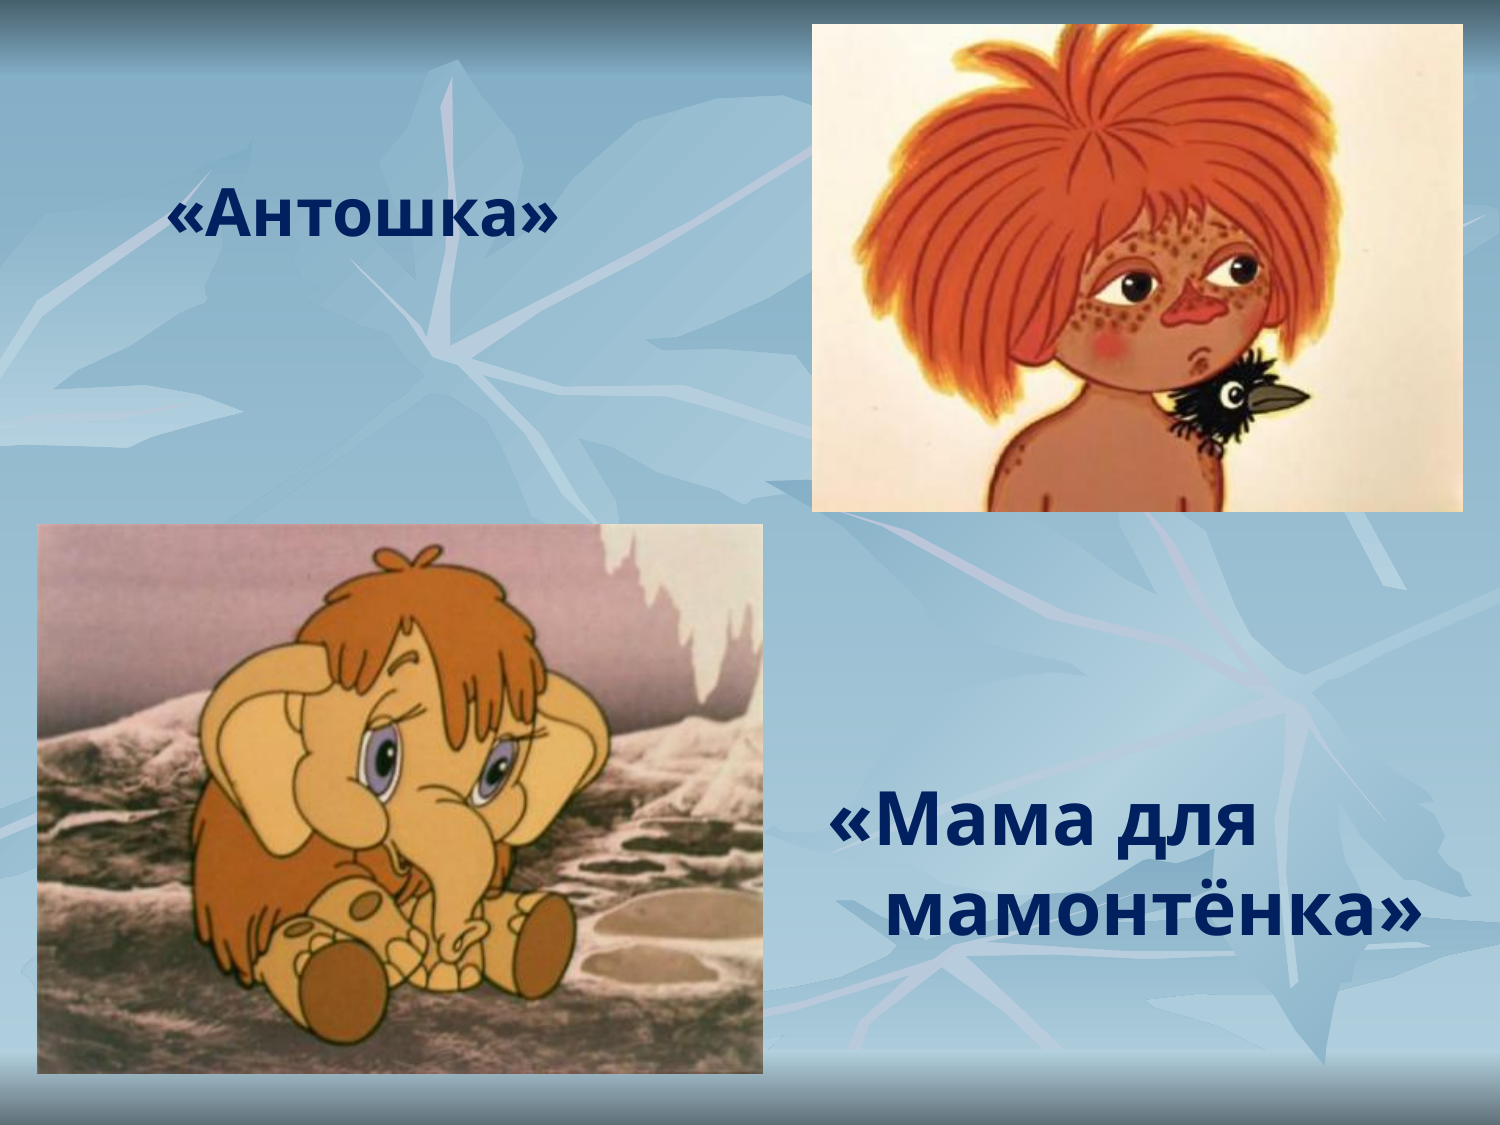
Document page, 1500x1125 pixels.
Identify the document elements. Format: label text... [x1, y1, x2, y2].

picture [37, 524, 763, 1074]
picture [812, 24, 1463, 513]
list «Мама для мамонтёнка» [812, 762, 1463, 956]
list «Антошка» [149, 162, 651, 288]
